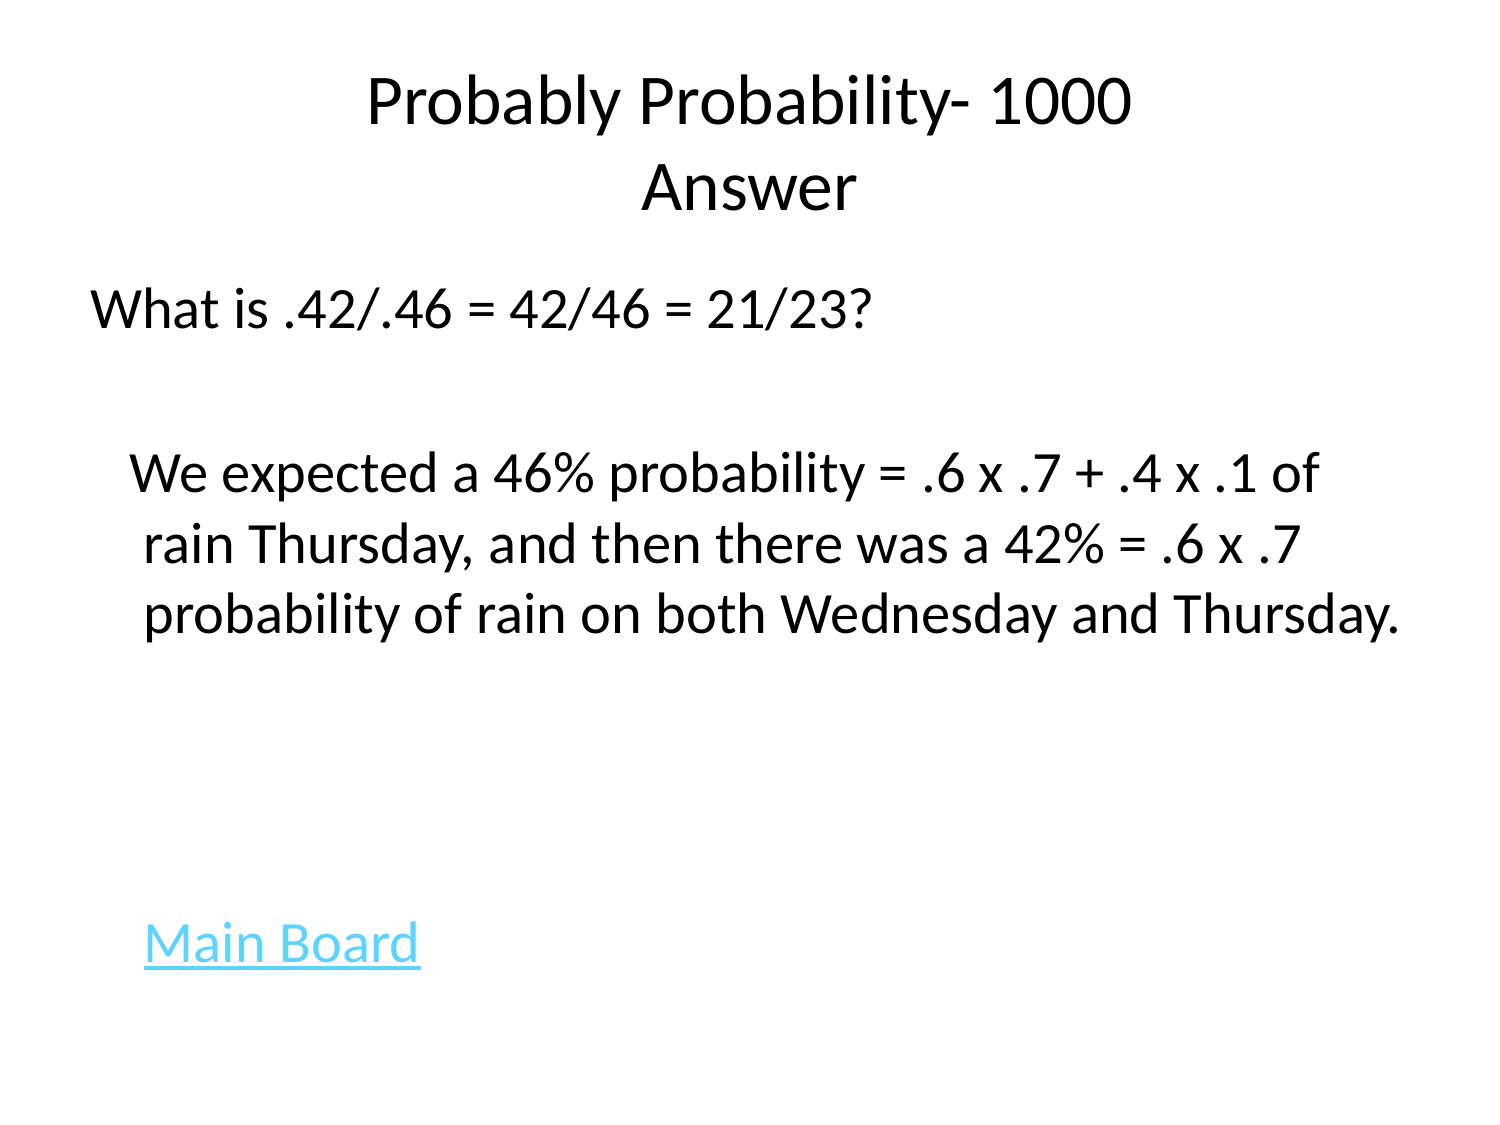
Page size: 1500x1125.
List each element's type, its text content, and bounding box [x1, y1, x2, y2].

list What is .42/.46 = 42/46 = 21/23? We expected a 46% probability = .6 x .7 + .4 x .1 of rain Thursday, and then there was a 42% = .6 x .7 probability of rain on both Wednesday and Thursday. Main Board [75, 262, 1425, 1005]
title Probably Probability- 1000 Answer [75, 45, 1425, 233]
